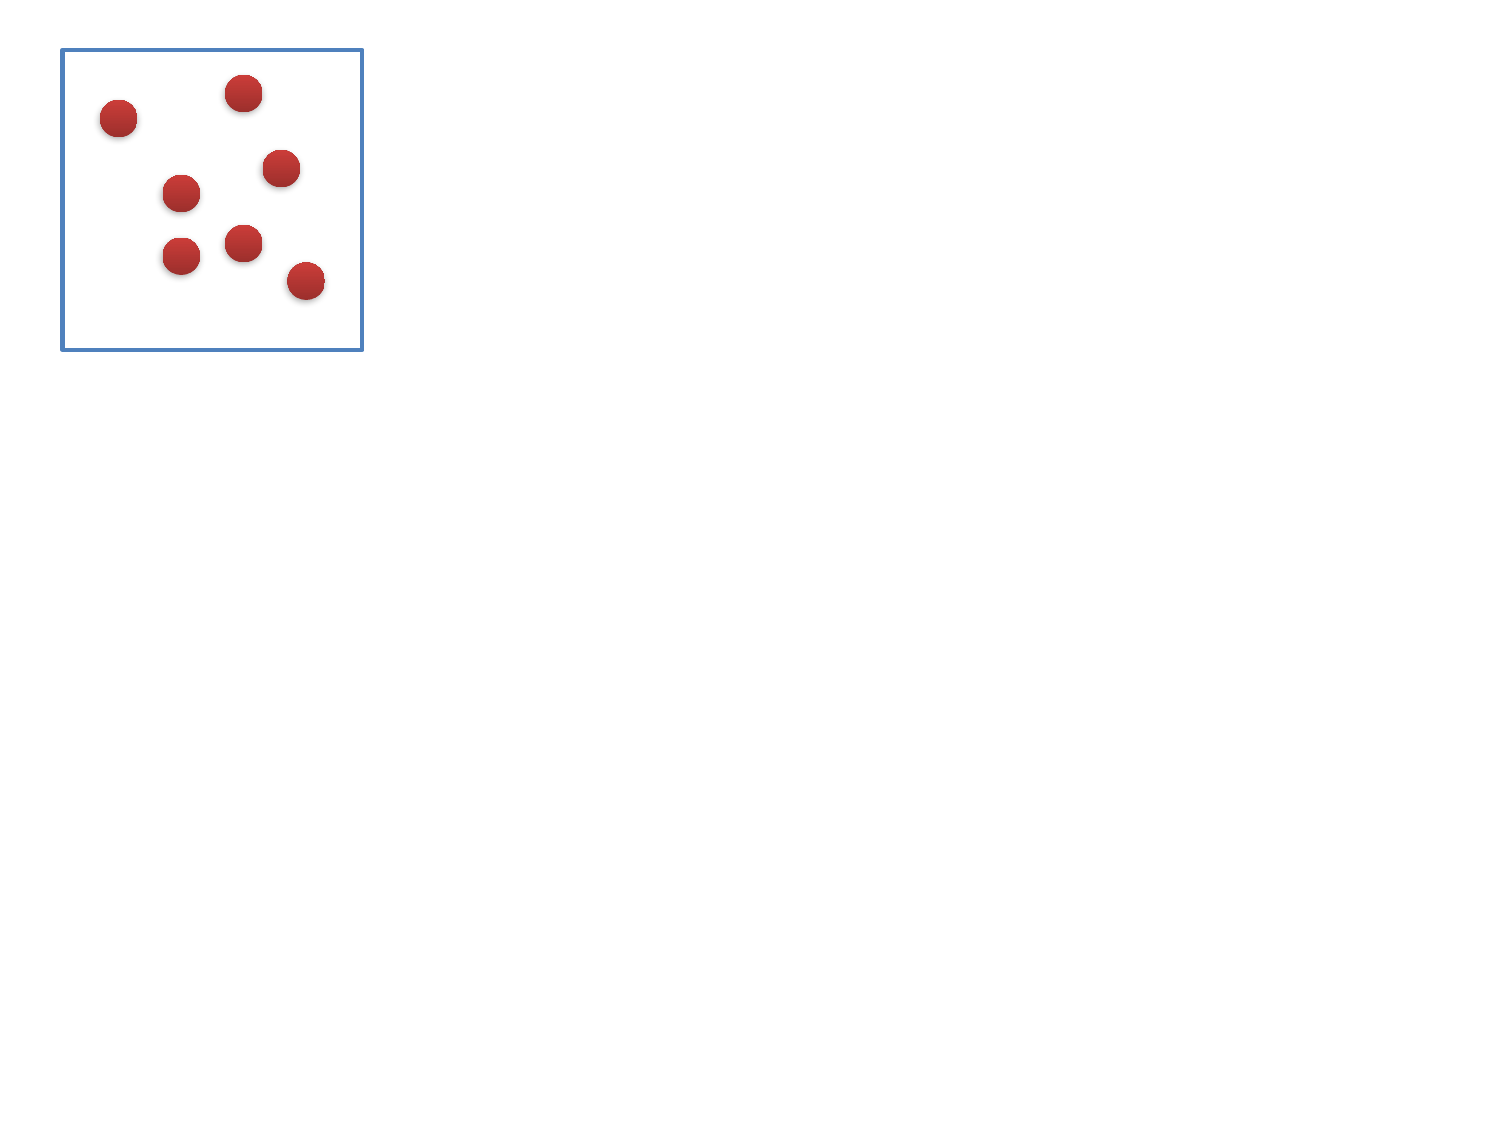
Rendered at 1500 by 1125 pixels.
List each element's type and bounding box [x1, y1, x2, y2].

text_box [225, 224, 263, 263]
text_box [262, 149, 301, 188]
text_box [225, 74, 263, 113]
text_box [162, 174, 201, 213]
text_box [162, 237, 201, 276]
text_box [99, 99, 138, 138]
text_box [287, 262, 325, 300]
text_box [60, 48, 364, 352]
